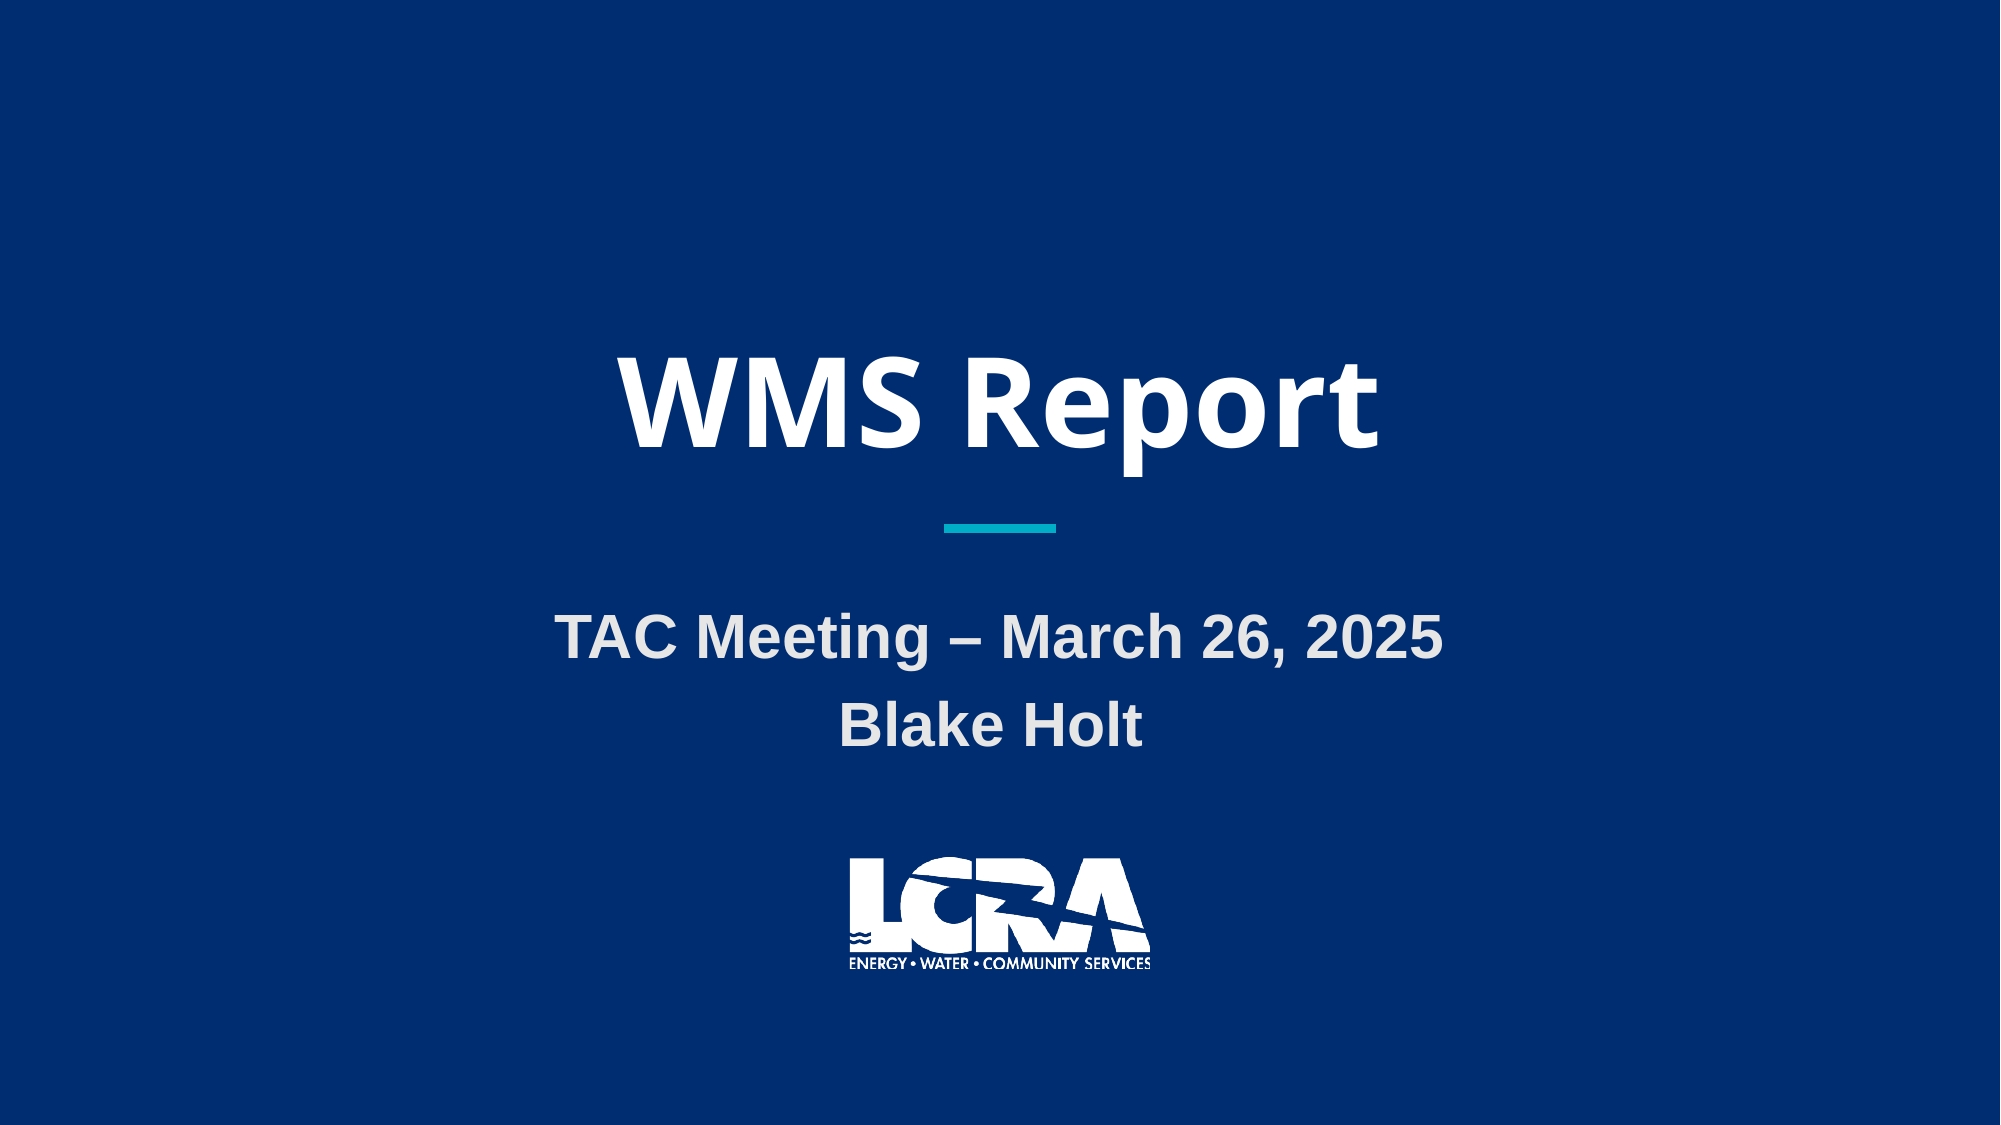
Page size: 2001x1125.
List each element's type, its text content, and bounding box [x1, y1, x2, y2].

title WMS Report [249, 330, 1750, 483]
subtitle TAC Meeting – March 26, 2025 Blake Holt [249, 596, 1750, 770]
